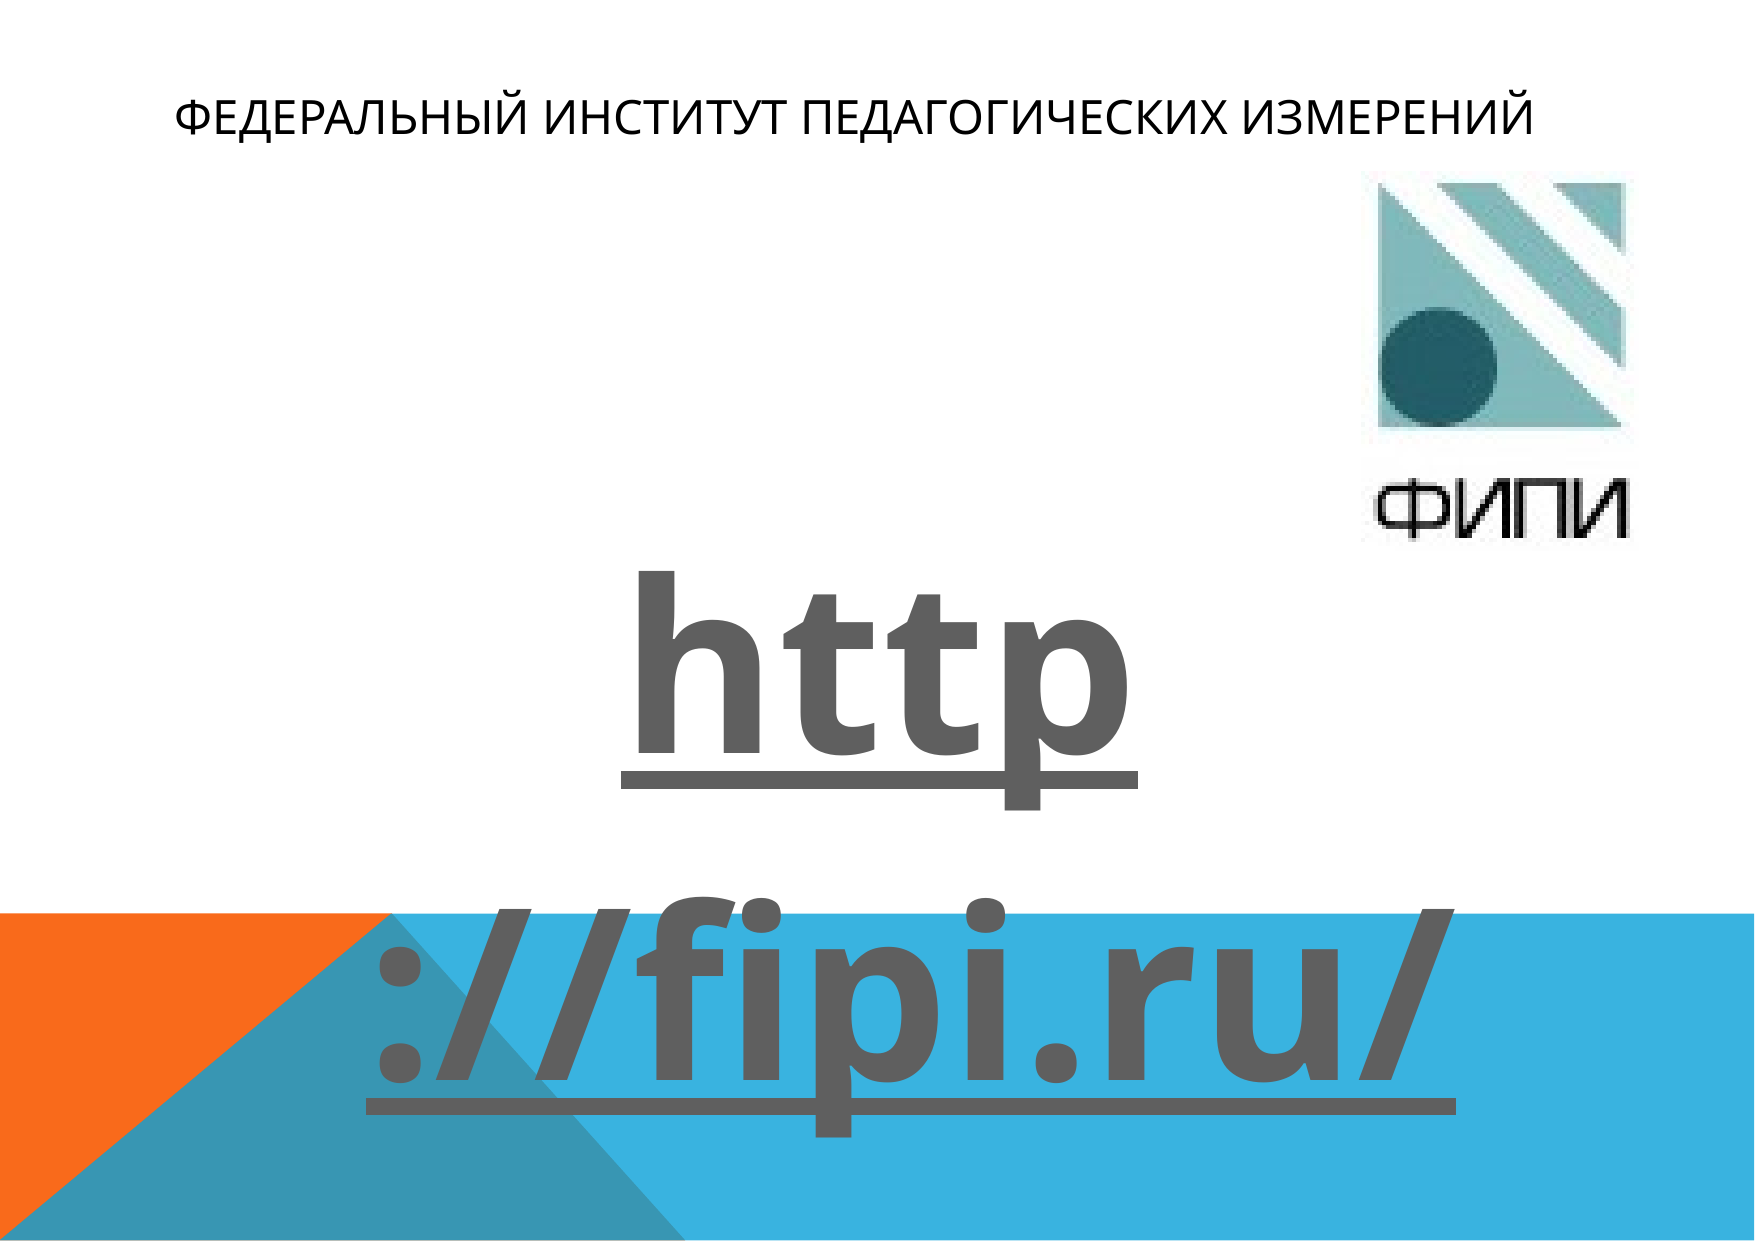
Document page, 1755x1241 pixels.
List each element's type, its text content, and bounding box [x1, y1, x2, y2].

picture [1361, 170, 1639, 552]
list http://fipi.ru/ [157, 199, 1601, 847]
title Федеральный институт педагогических измерений [157, 66, 1601, 166]
